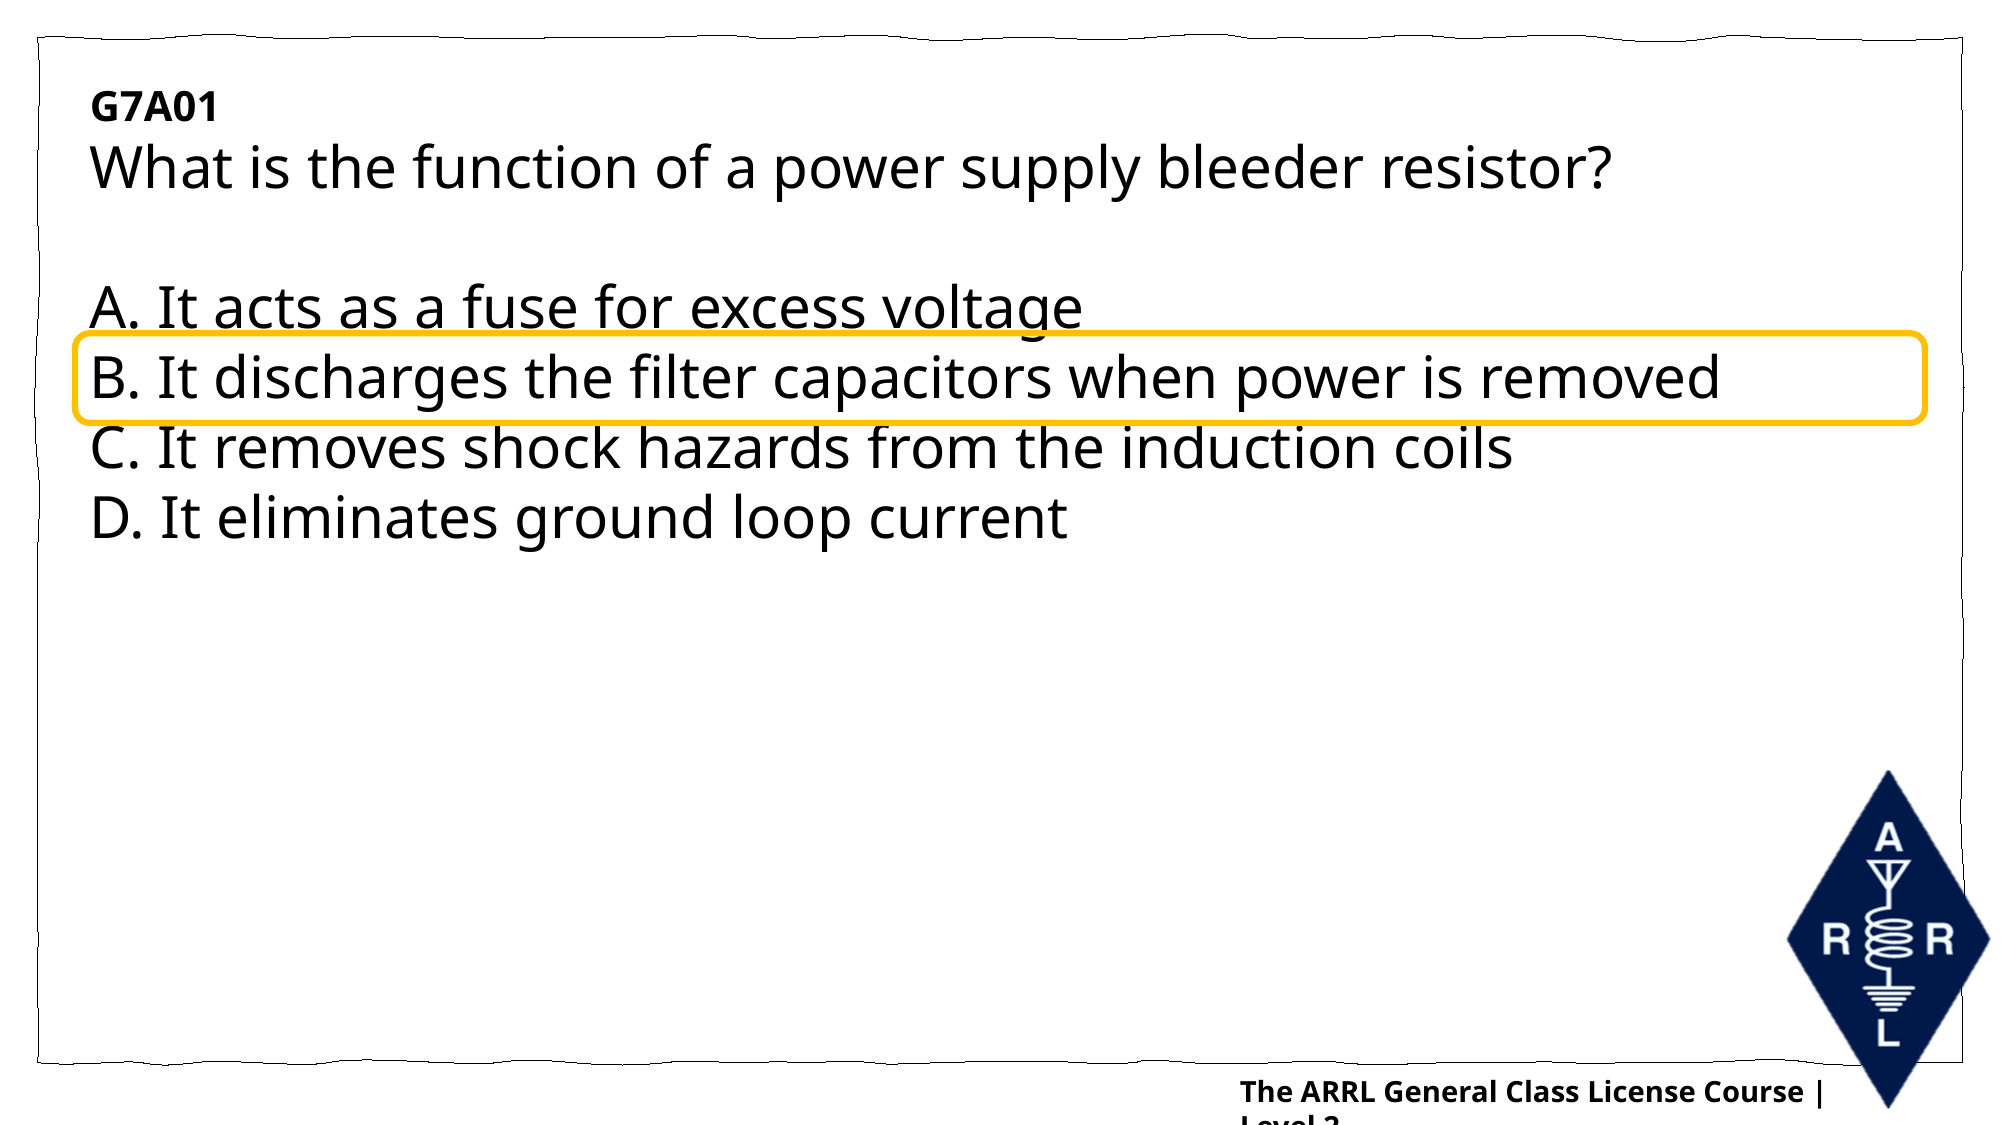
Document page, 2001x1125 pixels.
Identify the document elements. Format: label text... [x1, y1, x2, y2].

text_box G7A01 What is the function of a power supply bleeder resistor? A. It acts as a fuse for excess voltage B. It discharges the filter capacitors when power is removed C. It removes shock hazards from the induction coils D. It eliminates ground loop current [75, 72, 1850, 340]
text_box G7A01 What is the function of a power supply bleeder resistor? A. It acts as a fuse for excess voltage B. It discharges the filter capacitors when power is removed C. It removes shock hazards from the induction coils D. It eliminates ground loop current [75, 416, 1850, 558]
text_box [73, 332, 1927, 424]
picture [1773, 752, 1999, 1125]
